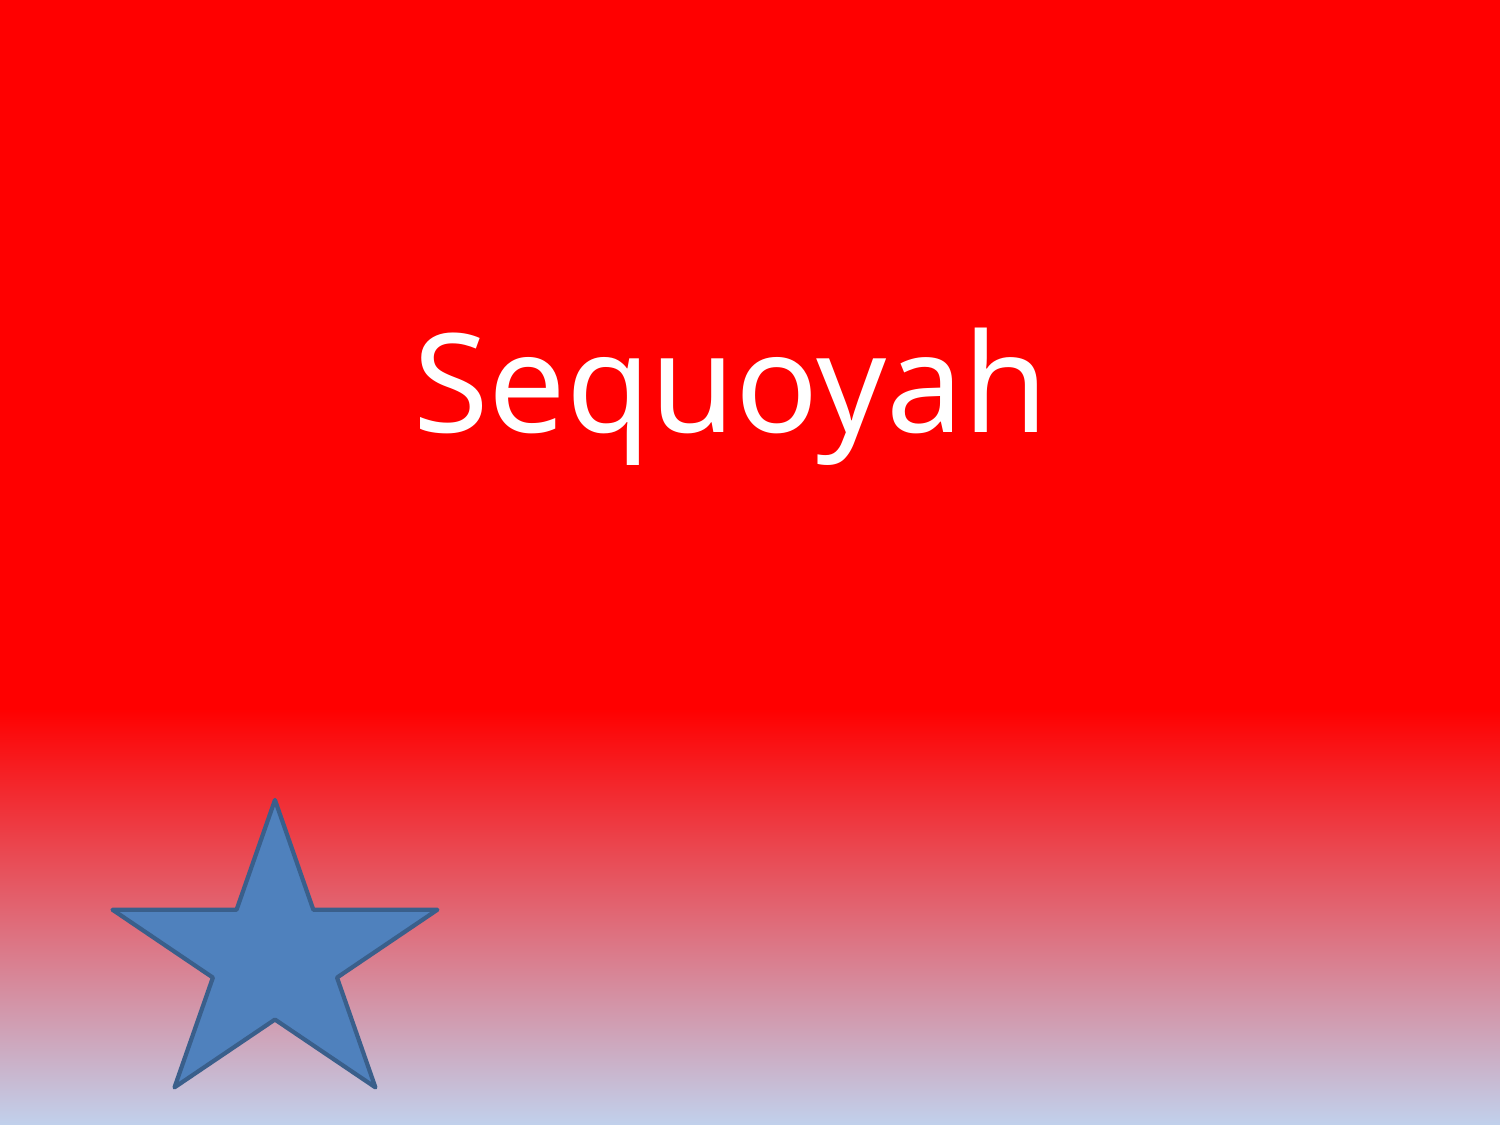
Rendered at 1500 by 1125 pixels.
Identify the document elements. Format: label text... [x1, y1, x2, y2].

text_box Sequoyah [262, 287, 1200, 468]
text_box [110, 797, 440, 1090]
